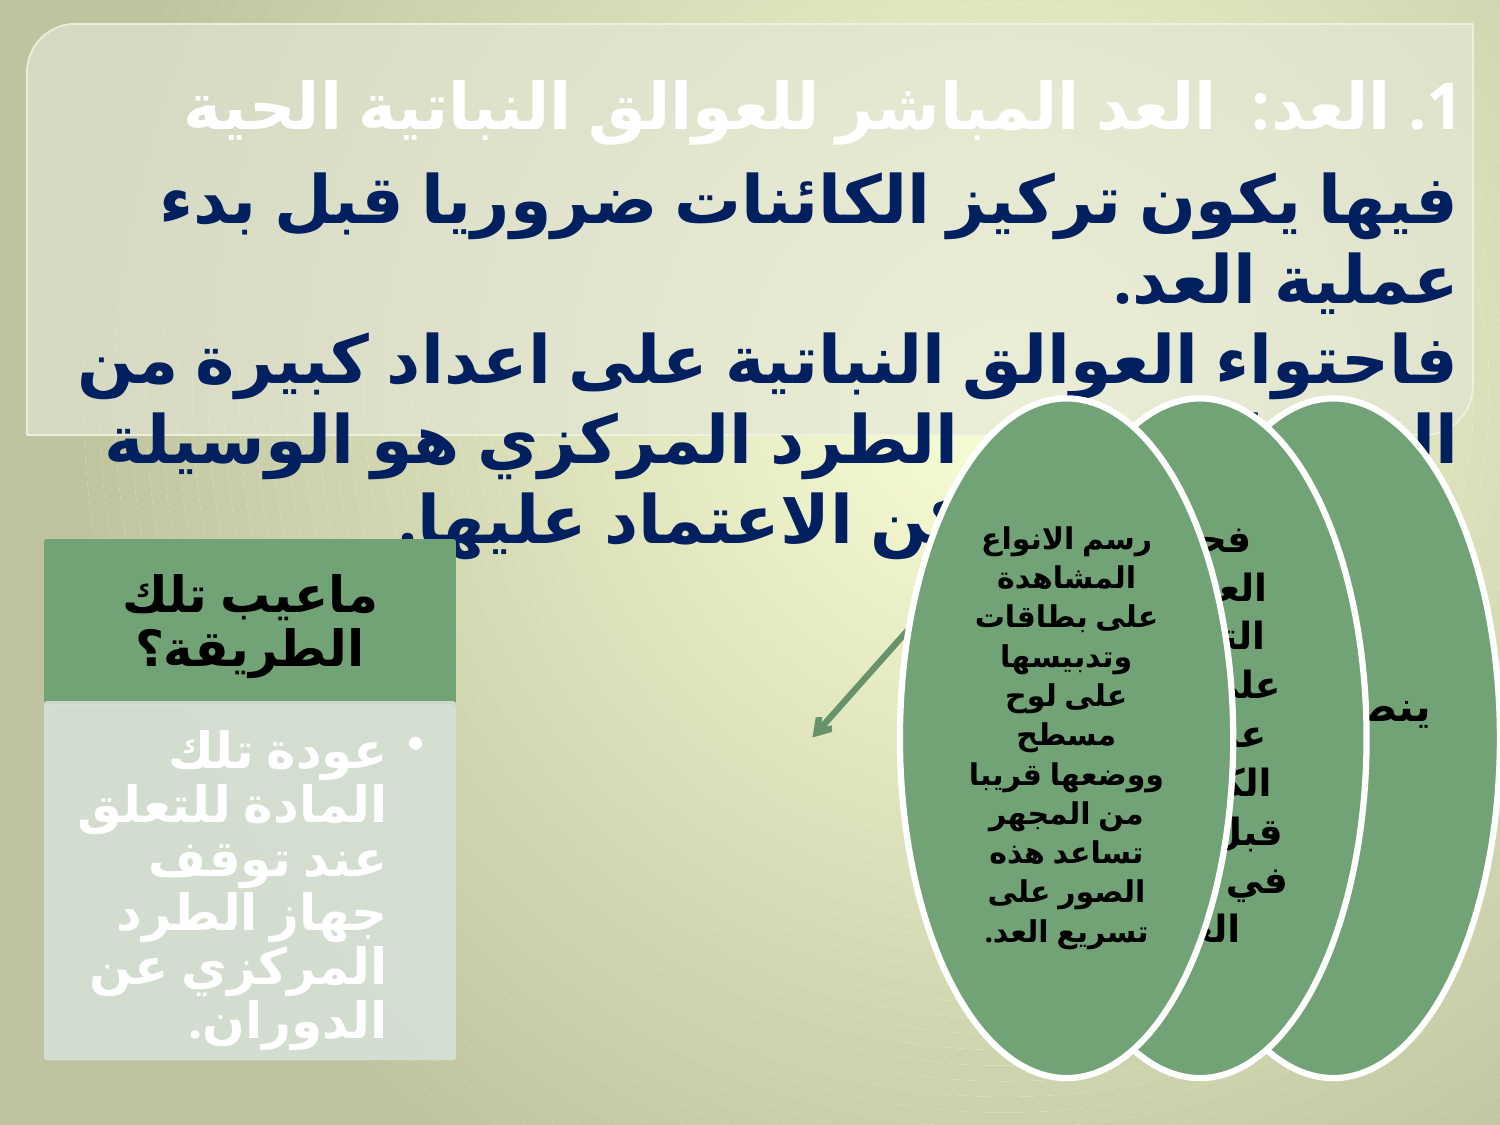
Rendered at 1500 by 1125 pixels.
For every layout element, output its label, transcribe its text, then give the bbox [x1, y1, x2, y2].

subtitle فيها يكون تركيز الكائنات ضروريا قبل بدء عملية العد. فاحتواء العوالق النباتية على اعداد كبيرة من السوطيات فان الطرد المركزي هو الوسيلة الوحيدة التي يمكن الاعتماد عليها. [0, 149, 1500, 1125]
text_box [46, 538, 454, 1061]
title 1. العد: العد المباشر للعوالق النباتية الحية [0, 0, 1500, 149]
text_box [499, 398, 1500, 1079]
